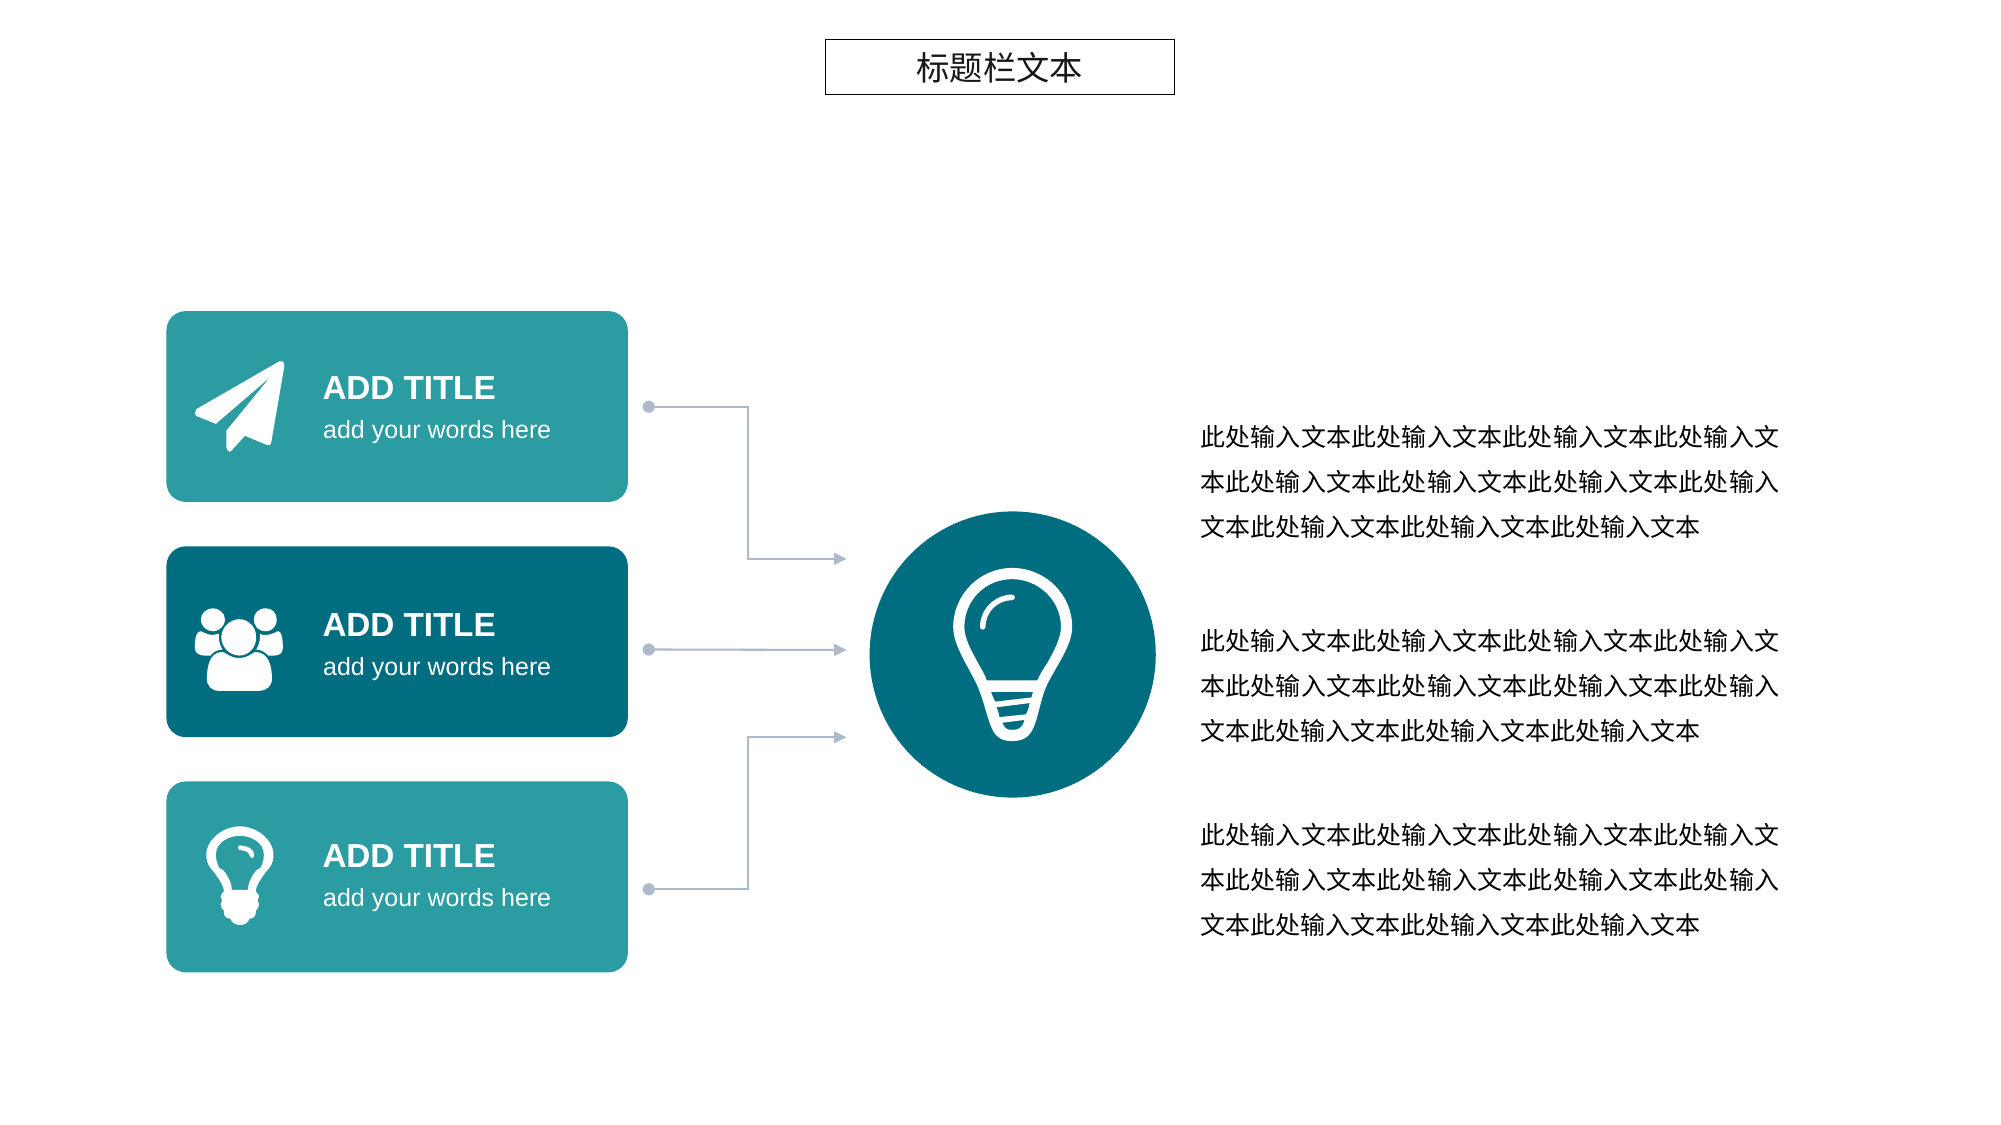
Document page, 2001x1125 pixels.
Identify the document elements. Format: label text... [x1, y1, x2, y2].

text_box add your words here [323, 650, 579, 681]
text_box add your words here [323, 413, 579, 444]
text_box [166, 546, 628, 738]
text_box ADD TITLE [322, 603, 579, 644]
text_box 此处输入文本此处输入文本此处输入文本此处输入文本此处输入文本此处输入文本此处输入文本此处输入文本此处输入文本此处输入文本此处输入文本 [1200, 406, 1781, 542]
text_box add your words here [323, 880, 579, 911]
text_box 此处输入文本此处输入文本此处输入文本此处输入文本此处输入文本此处输入文本此处输入文本此处输入文本此处输入文本此处输入文本此处输入文本 [1200, 610, 1781, 745]
text_box [980, 594, 1015, 630]
text_box [194, 608, 283, 691]
text_box [206, 826, 274, 925]
text_box [166, 781, 628, 973]
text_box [648, 406, 847, 559]
text_box [194, 361, 285, 452]
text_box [648, 737, 847, 890]
text_box 标题栏文本 [825, 39, 1175, 95]
text_box [953, 567, 1073, 742]
text_box ADD TITLE [322, 834, 579, 875]
text_box [166, 311, 628, 502]
text_box ADD TITLE [322, 366, 579, 407]
text_box 此处输入文本此处输入文本此处输入文本此处输入文本此处输入文本此处输入文本此处输入文本此处输入文本此处输入文本此处输入文本此处输入文本 [1200, 804, 1781, 940]
text_box [869, 511, 1156, 798]
